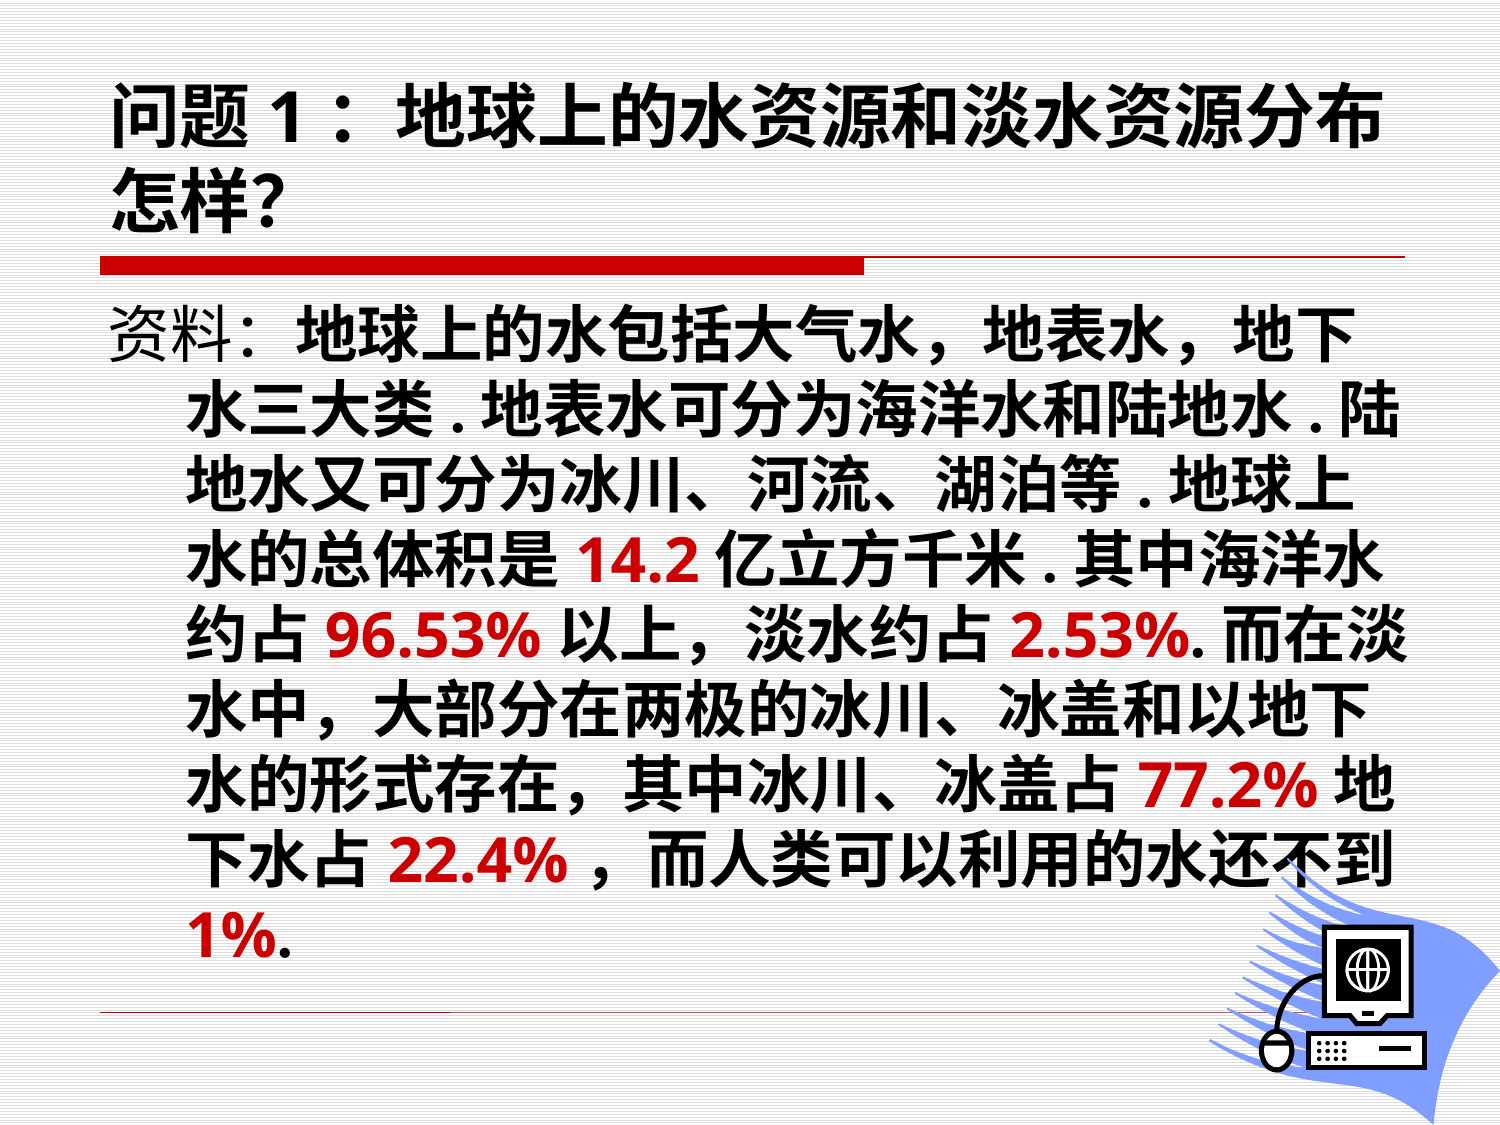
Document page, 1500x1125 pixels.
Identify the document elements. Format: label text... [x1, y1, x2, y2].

title 问题1：地球上的水资源和淡水资源分布怎样？ [94, 50, 1407, 250]
picture [1208, 857, 1500, 1125]
list 资料：地球上的水包括大气水，地表水，地下水三大类.地表水可分为海洋水和陆地水.陆地水又可分为冰川、河流、湖泊等.地球上水的总体积是14.2亿立方千米.其中海洋水约占96.53%以上，淡水约占2.53%.而在淡水中，大部分在两极的冰川、冰盖和以地下水的形式存在，其中冰川、冰盖占77.2%地下水占22.4%，而人类可以利用的水还不到1%. [92, 287, 1425, 988]
